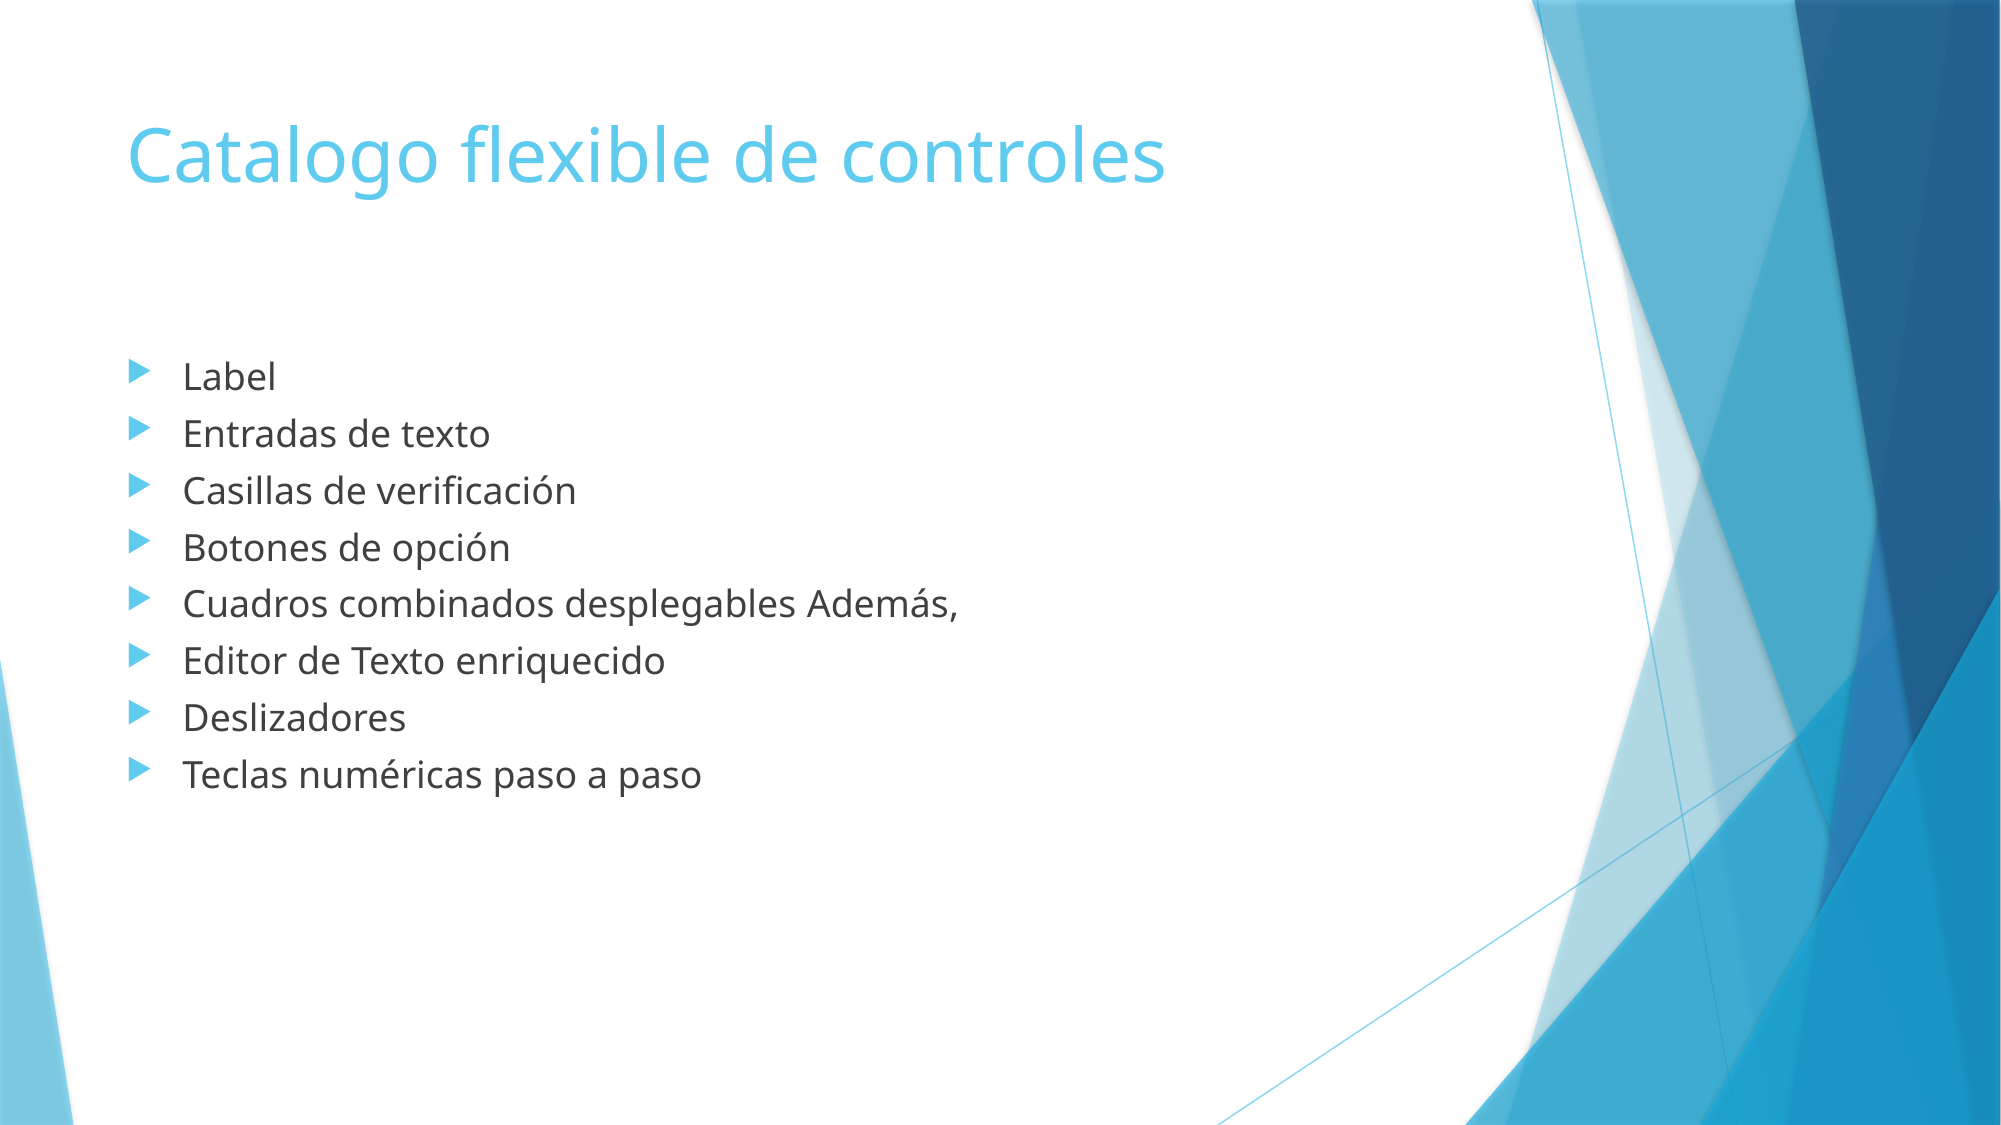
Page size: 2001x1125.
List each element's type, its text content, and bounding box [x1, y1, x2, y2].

list Label Entradas de texto Casillas de verificación Botones de opción Cuadros combinados desplegables Además, Editor de Texto enriquecido Deslizadores Teclas numéricas paso a paso [111, 354, 1522, 992]
title Catalogo flexible de controles [111, 99, 1522, 281]
